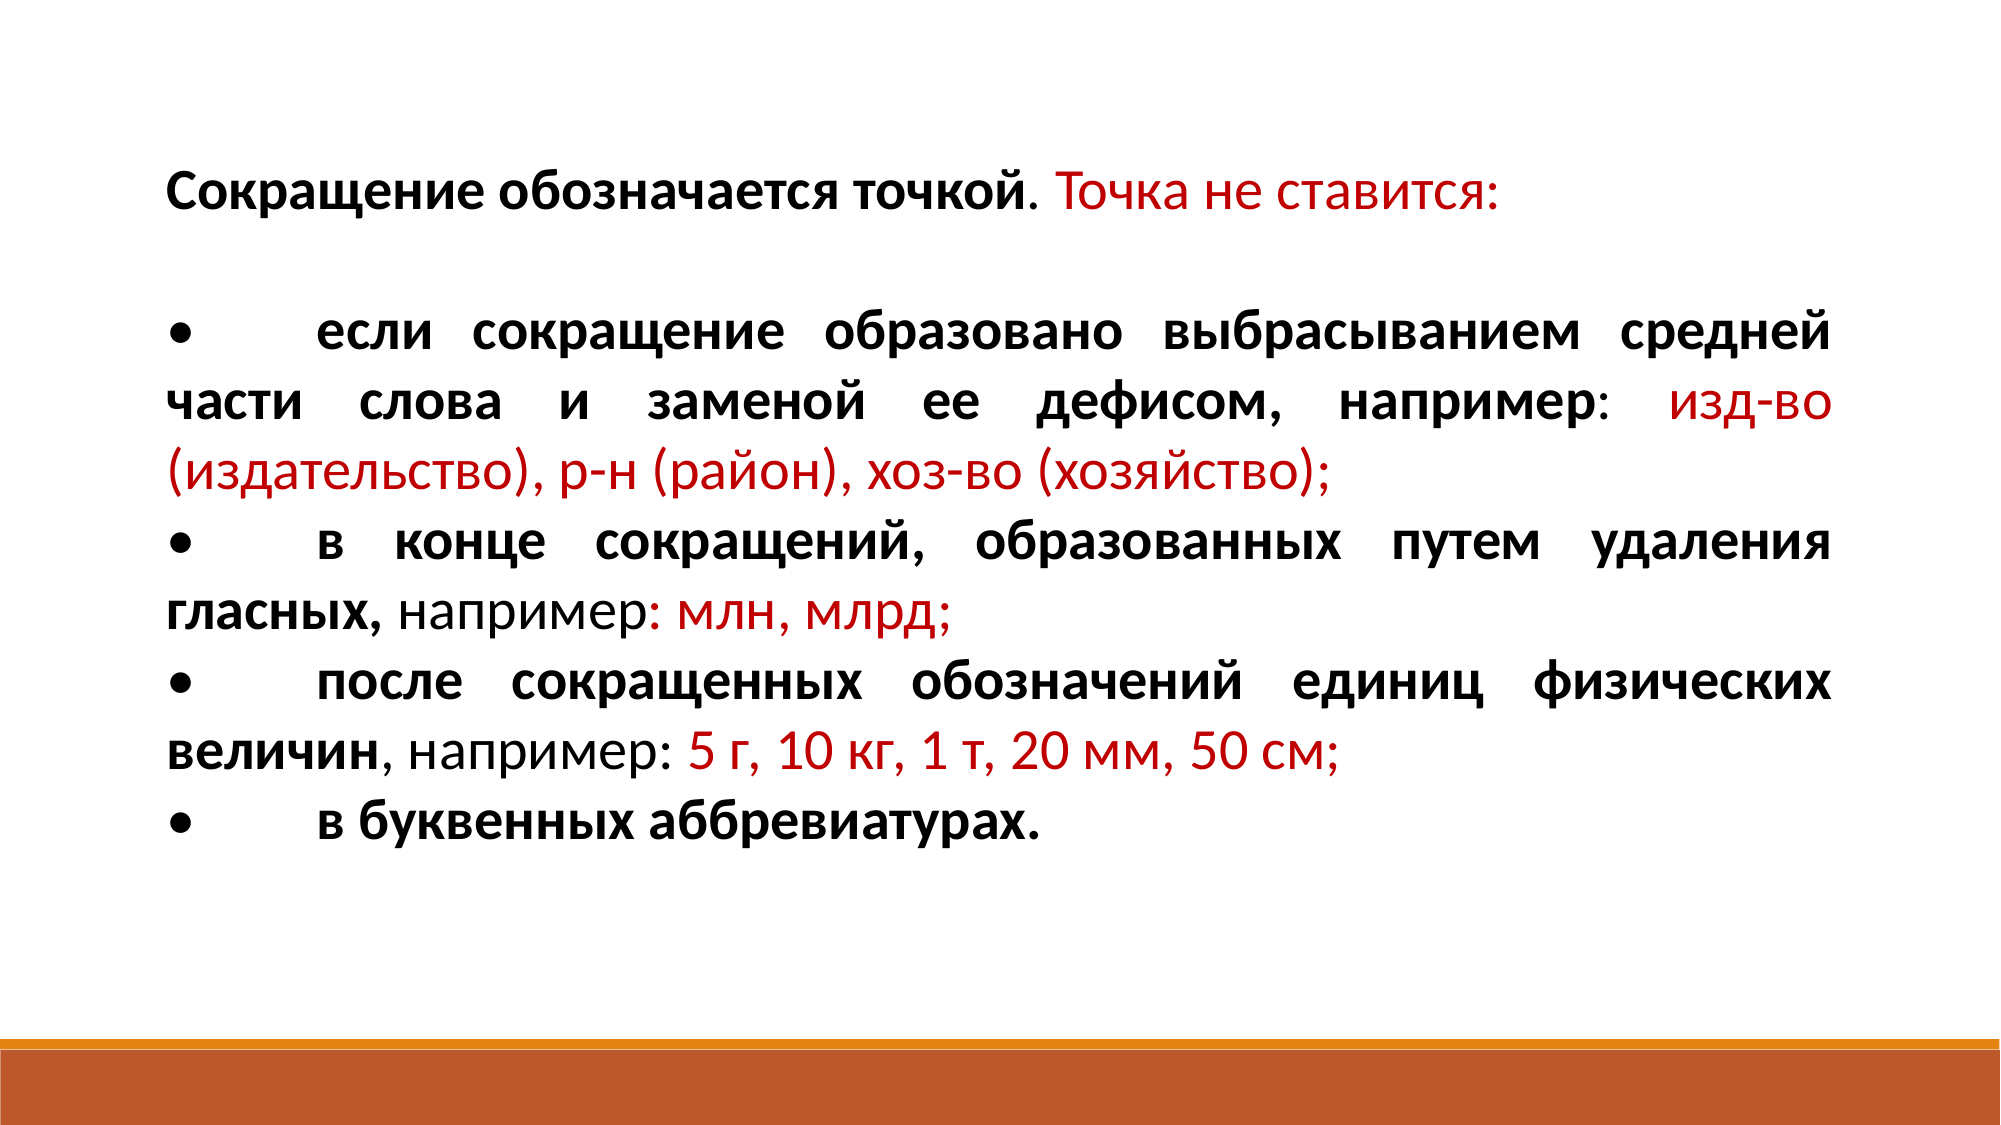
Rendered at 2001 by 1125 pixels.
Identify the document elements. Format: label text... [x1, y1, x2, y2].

text_box Сокращение обозначается точкой. Точка не ставится: • если сокращение образовано выбрасыванием средней части слова и заменой ее дефисом, например: изд-во (издательство), р-н (район), хоз-во (хозяйство); • в конце сокращений, образованных путем удаления гласных, например: млн, млрд; • после сокращенных обозначений единиц физических величин, например: 5 г, 10 кг, 1 т, 20 мм, 50 см; • в буквенных аббревиатурах. [152, 143, 1848, 859]
